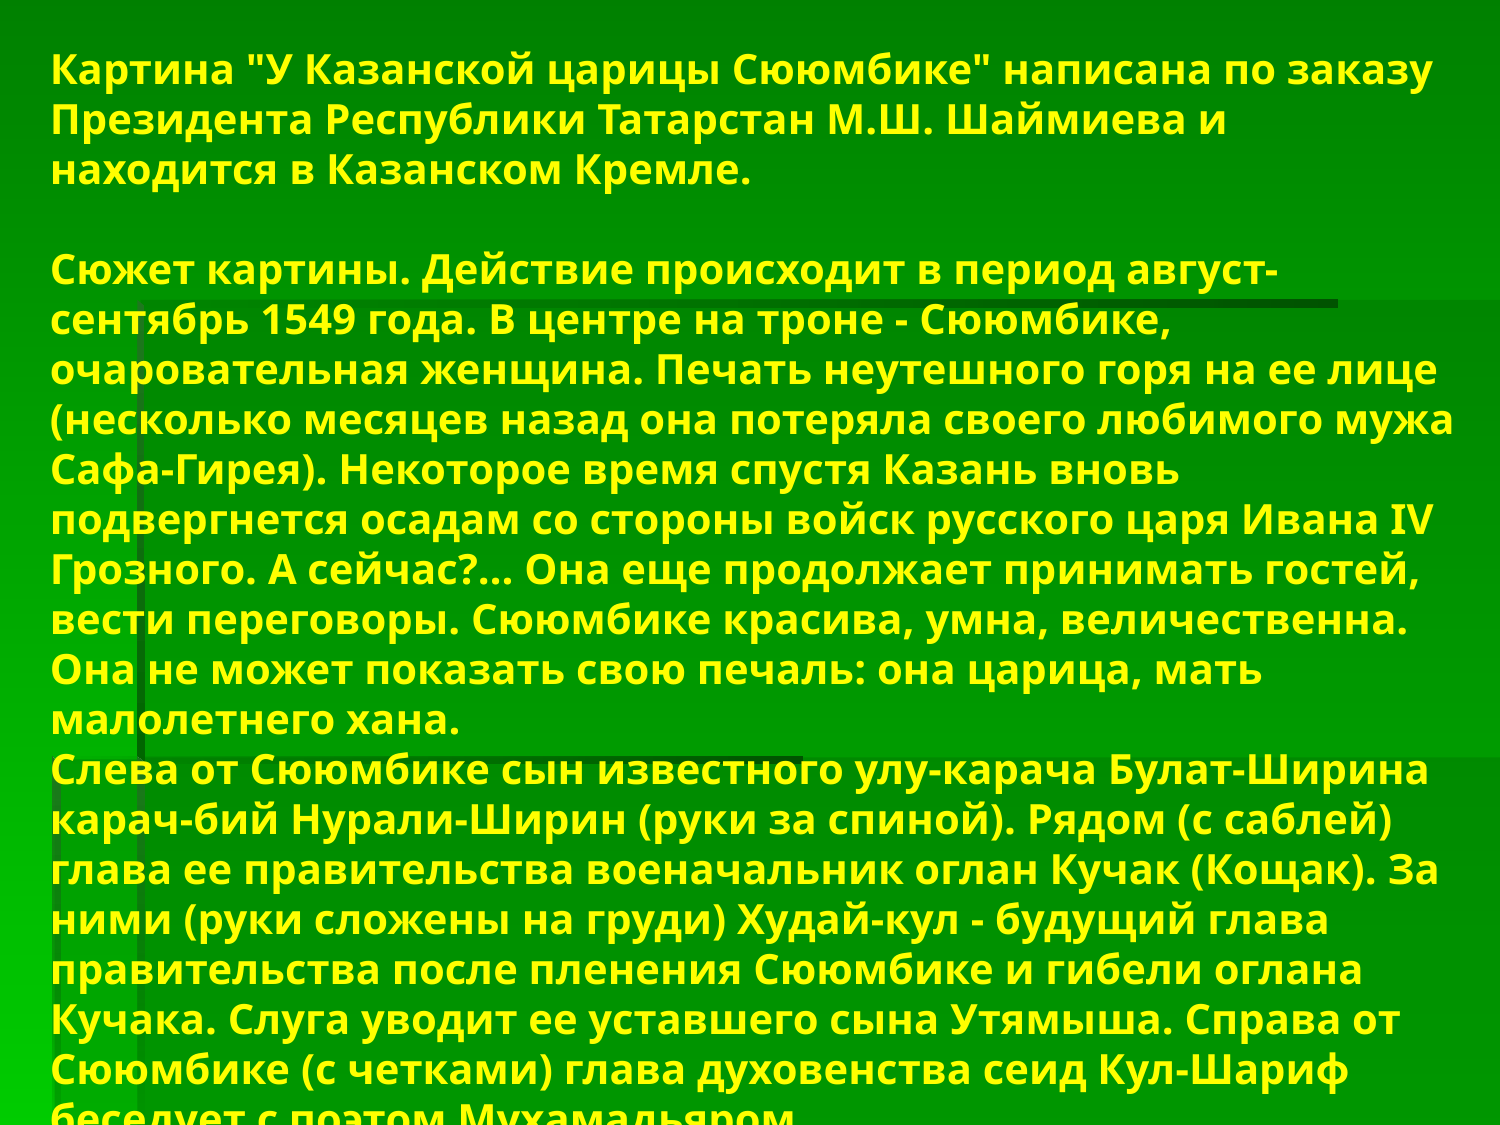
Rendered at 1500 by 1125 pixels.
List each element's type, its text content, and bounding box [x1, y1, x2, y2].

text_box Картина "У Казанской царицы Сююмбике" написана по заказу Президента Республики Татарстан М.Ш. Шаймиева и находится в Казанском Кремле. Сюжет картины. Действие происходит в период август-сентябрь 1549 года. В центре на троне - Сююмбике, очаровательная женщина. Печать неутешного горя на ее лице (несколько месяцев назад она потеряла своего любимого мужа Сафа-Гирея). Некоторое время спустя Казань вновь подвергнется осадам со стороны войск русского царя Ивана IV Грозного. А сейчас?… Она еще продолжает принимать гостей, вести переговоры. Сююмбике красива, умна, величественна. Она не может показать свою печаль: она царица, мать малолетнего хана. Слева от Сююмбике сын известного улу-карача Булат-Ширина карач-бий Нурали-Ширин (руки за спиной). Рядом (с саблей) глава ее правительства военачальник оглан Кучак (Кощак). За ними (руки сложены на груди) Худай-кул - будущий глава правительства после пленения Сююмбике и гибели оглана Кучака. Слуга уводит ее уставшего сына Утямыша. Справа от Сююмбике (с четками) глава духовенства сеид Кул-Шариф беседует с поэтом Мухамадьяром. [35, 35, 1477, 1125]
